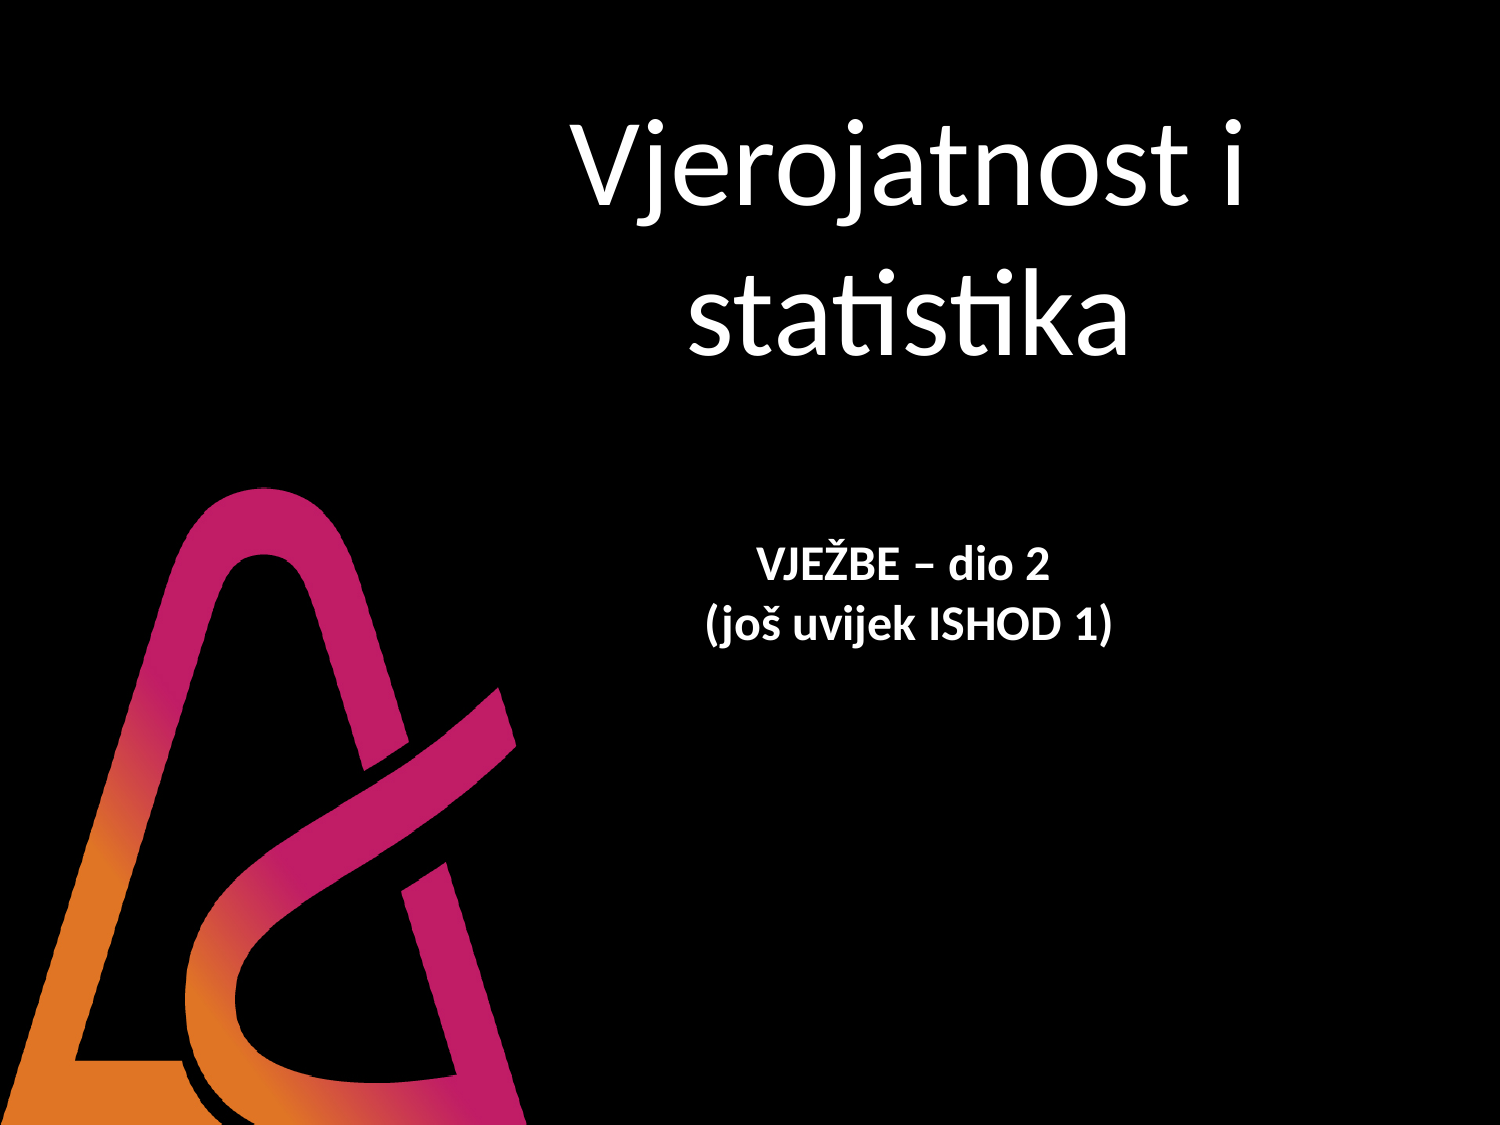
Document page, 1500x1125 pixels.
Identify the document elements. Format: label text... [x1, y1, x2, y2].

picture [0, 0, 1500, 1125]
title Vjerojatnost i statistika VJEŽBE – dio 2 (još uvijek ISHOD 1) [394, 72, 1439, 679]
